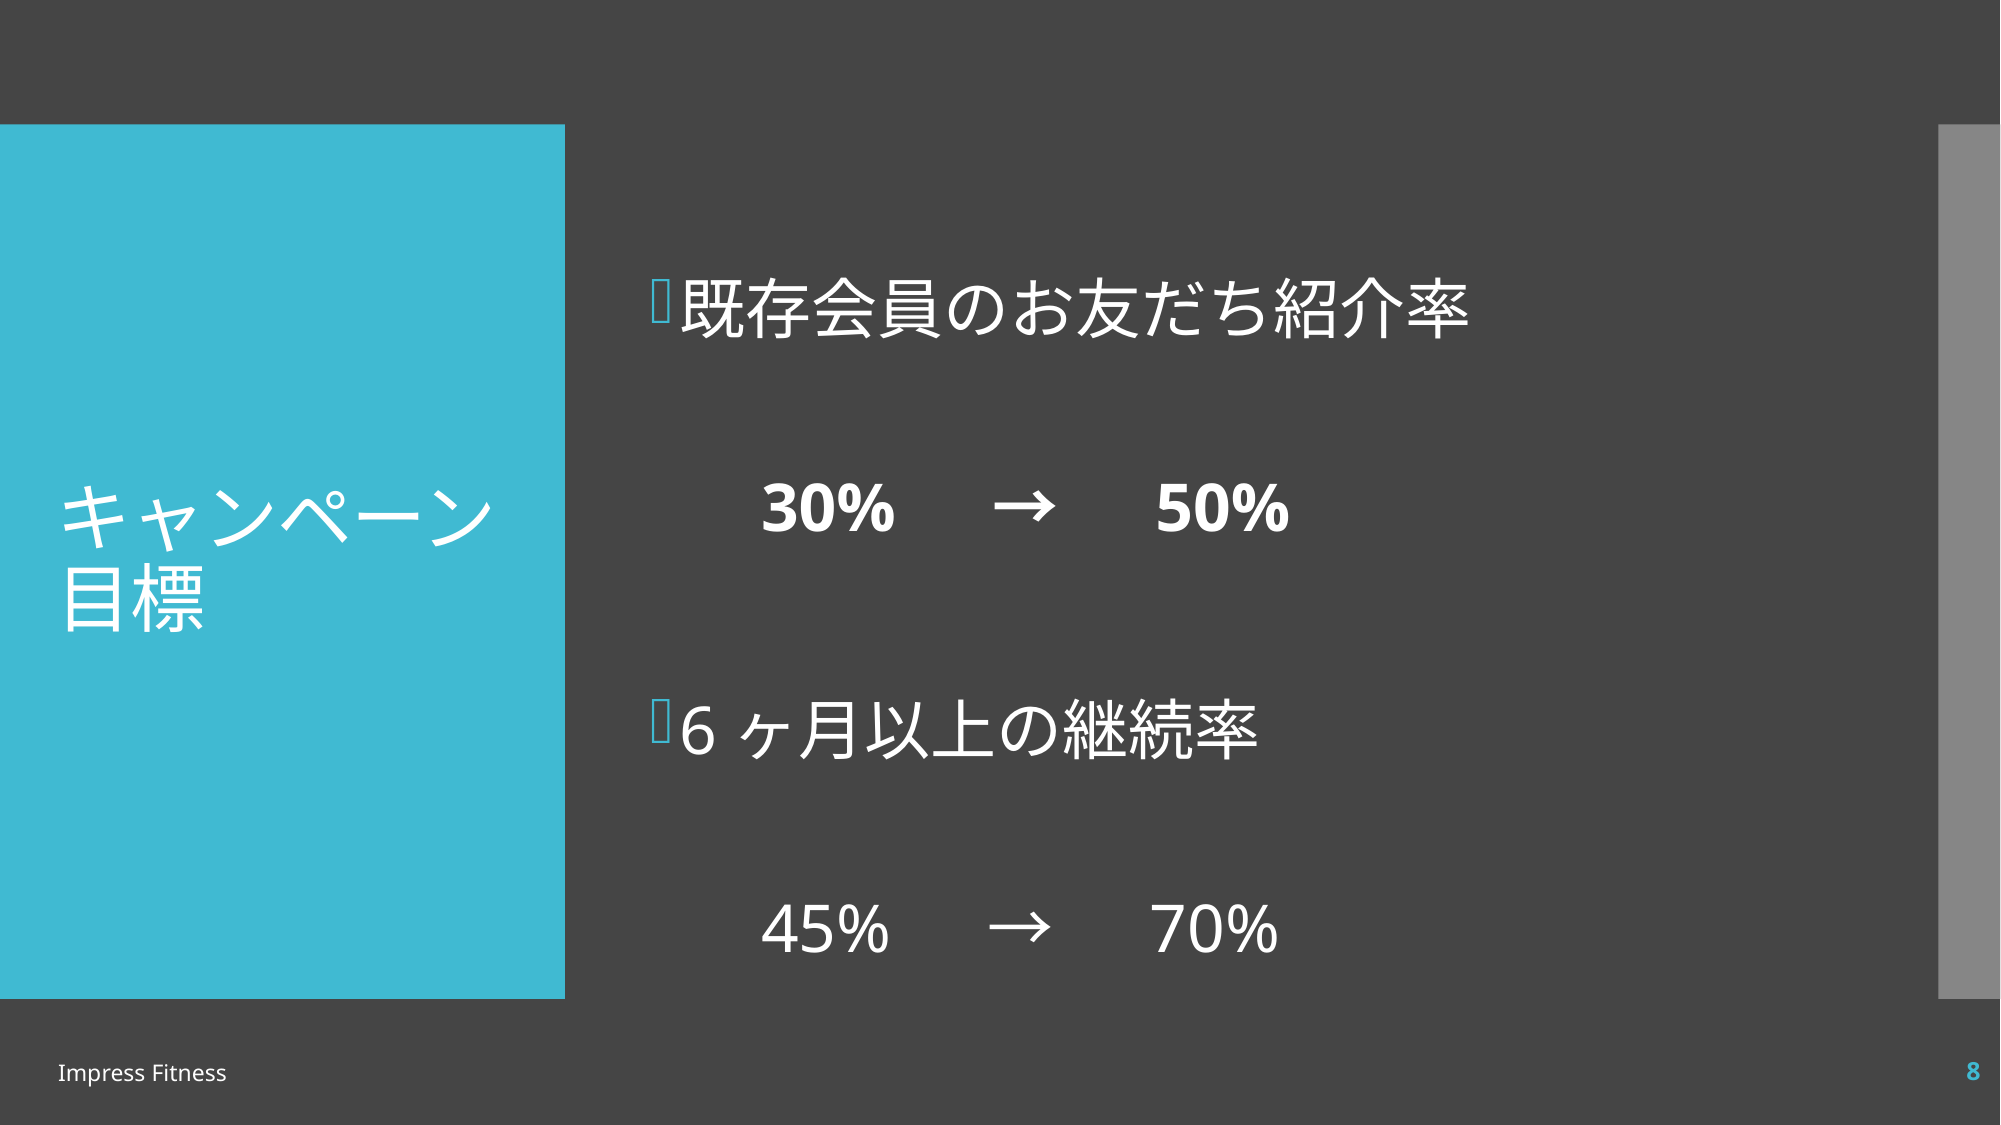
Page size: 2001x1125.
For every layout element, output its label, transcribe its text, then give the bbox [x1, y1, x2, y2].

slide_number Impress Fitness [43, 1042, 493, 1103]
title キャンペーン目標 [41, 184, 525, 940]
slide_number 8 [1744, 1042, 1996, 1103]
list 既存会員のお友だち紹介率 30% → 50% 6ヶ月以上の継続率 45% → 70% [634, 141, 1835, 982]
